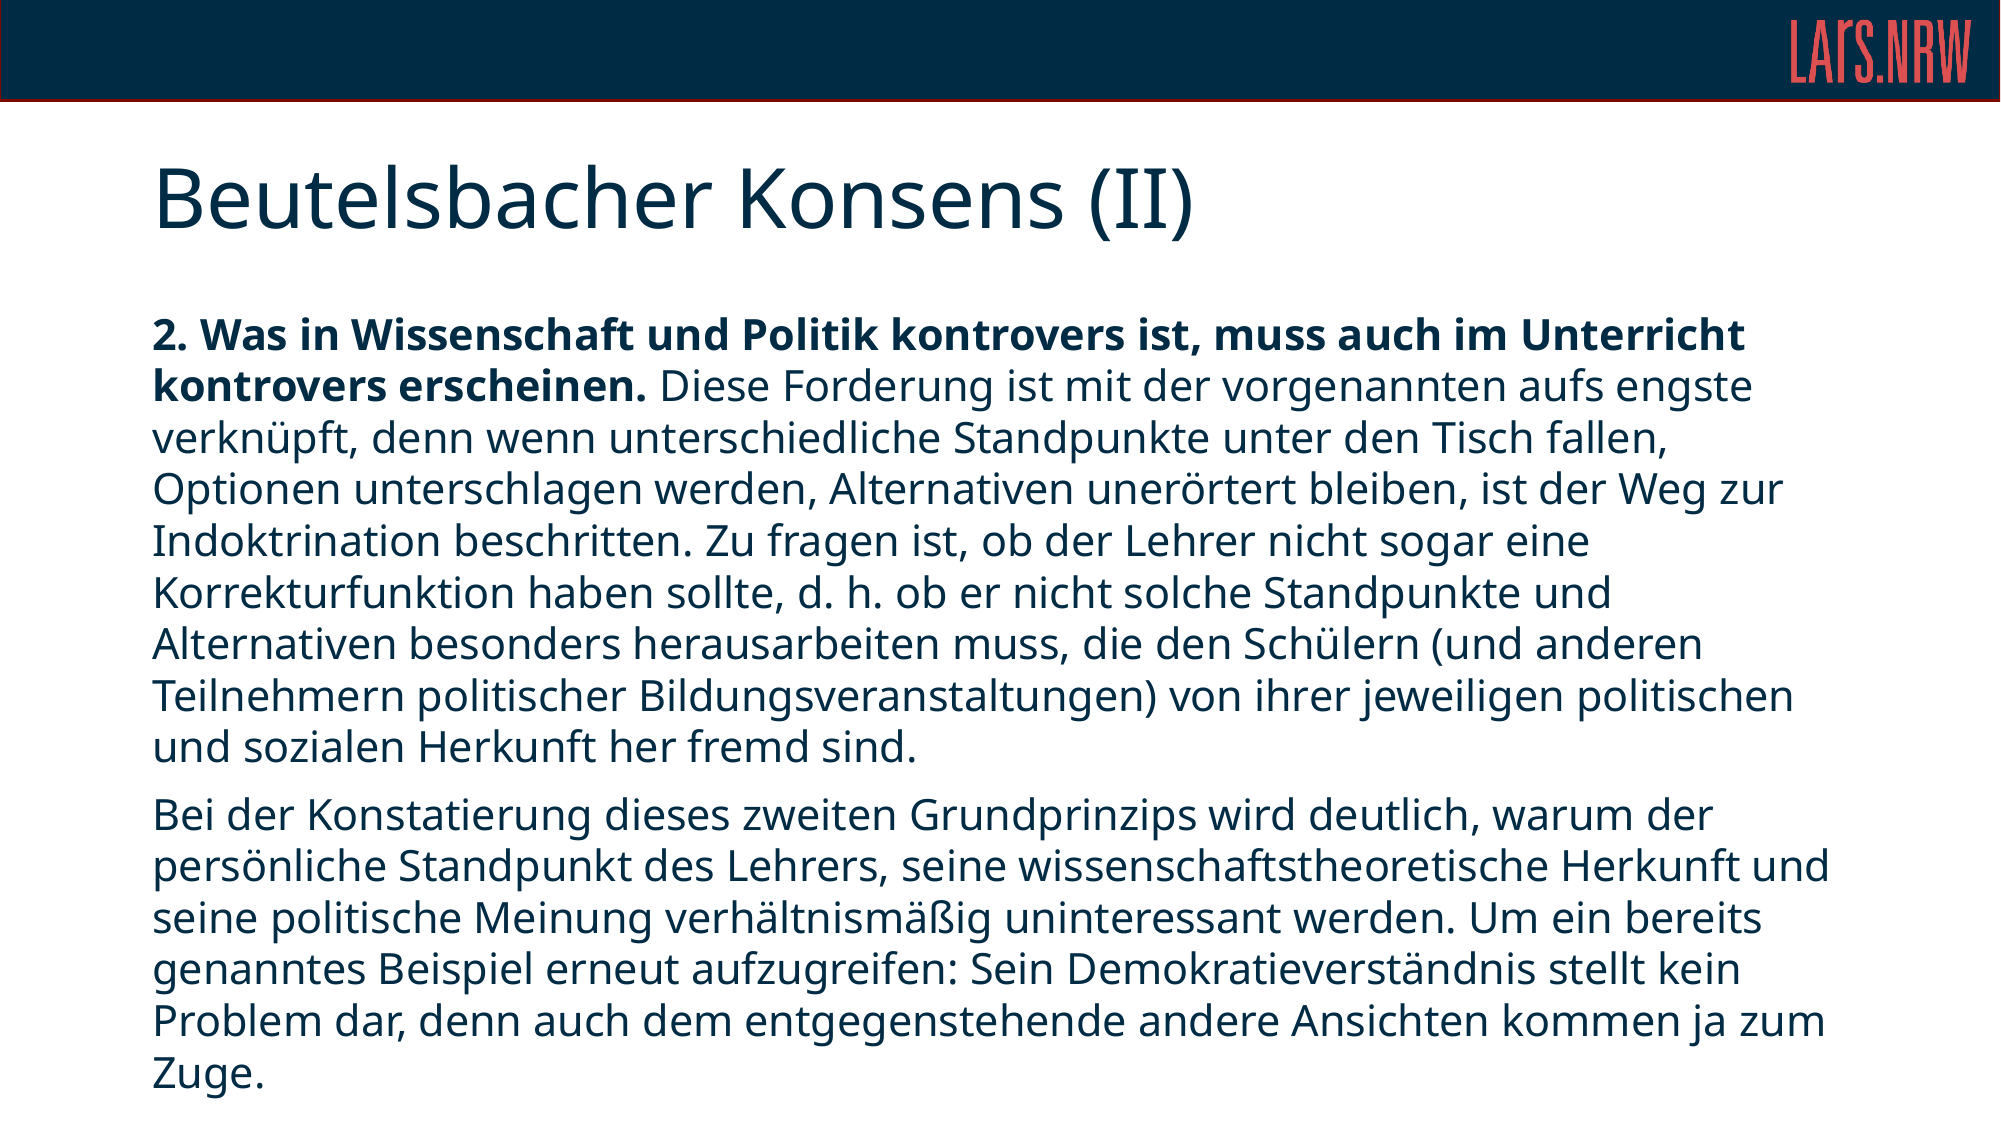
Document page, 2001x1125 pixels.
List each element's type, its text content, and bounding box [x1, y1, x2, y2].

title Beutelsbacher Konsens (II) [137, 126, 1863, 278]
picture [1773, 6, 1977, 99]
list 2. Was in Wissenschaft und Politik kontrovers ist, muss auch im Unterricht kontrovers erscheinen. Diese Forderung ist mit der vorgenannten aufs engste verknüpft, denn wenn unterschiedliche Standpunkte unter den Tisch fallen, Optionen unterschlagen werden, Alternativen unerörtert bleiben, ist der Weg zur Indoktrination beschritten. Zu fragen ist, ob der Lehrer nicht sogar eine Korrekturfunktion haben sollte, d. h. ob er nicht solche Standpunkte und Alternativen besonders herausarbeiten muss, die den Schülern (und anderen Teilnehmern politischer Bildungsveranstaltungen) von ihrer jeweiligen politischen und sozialen Herkunft her fremd sind. Bei der Konstatierung dieses zweiten Grundprinzips wird deutlich, warum der persönliche Standpunkt des Lehrers, seine wissenschaftstheoretische Herkunft und seine politische Meinung verhältnismäßig uninteressant werden. Um ein bereits genanntes Beispiel erneut aufzugreifen: Sein Demokratieverständnis stellt kein Problem dar, denn auch dem entgegenstehende andere Ansichten kommen ja zum Zuge. [137, 299, 1863, 1110]
